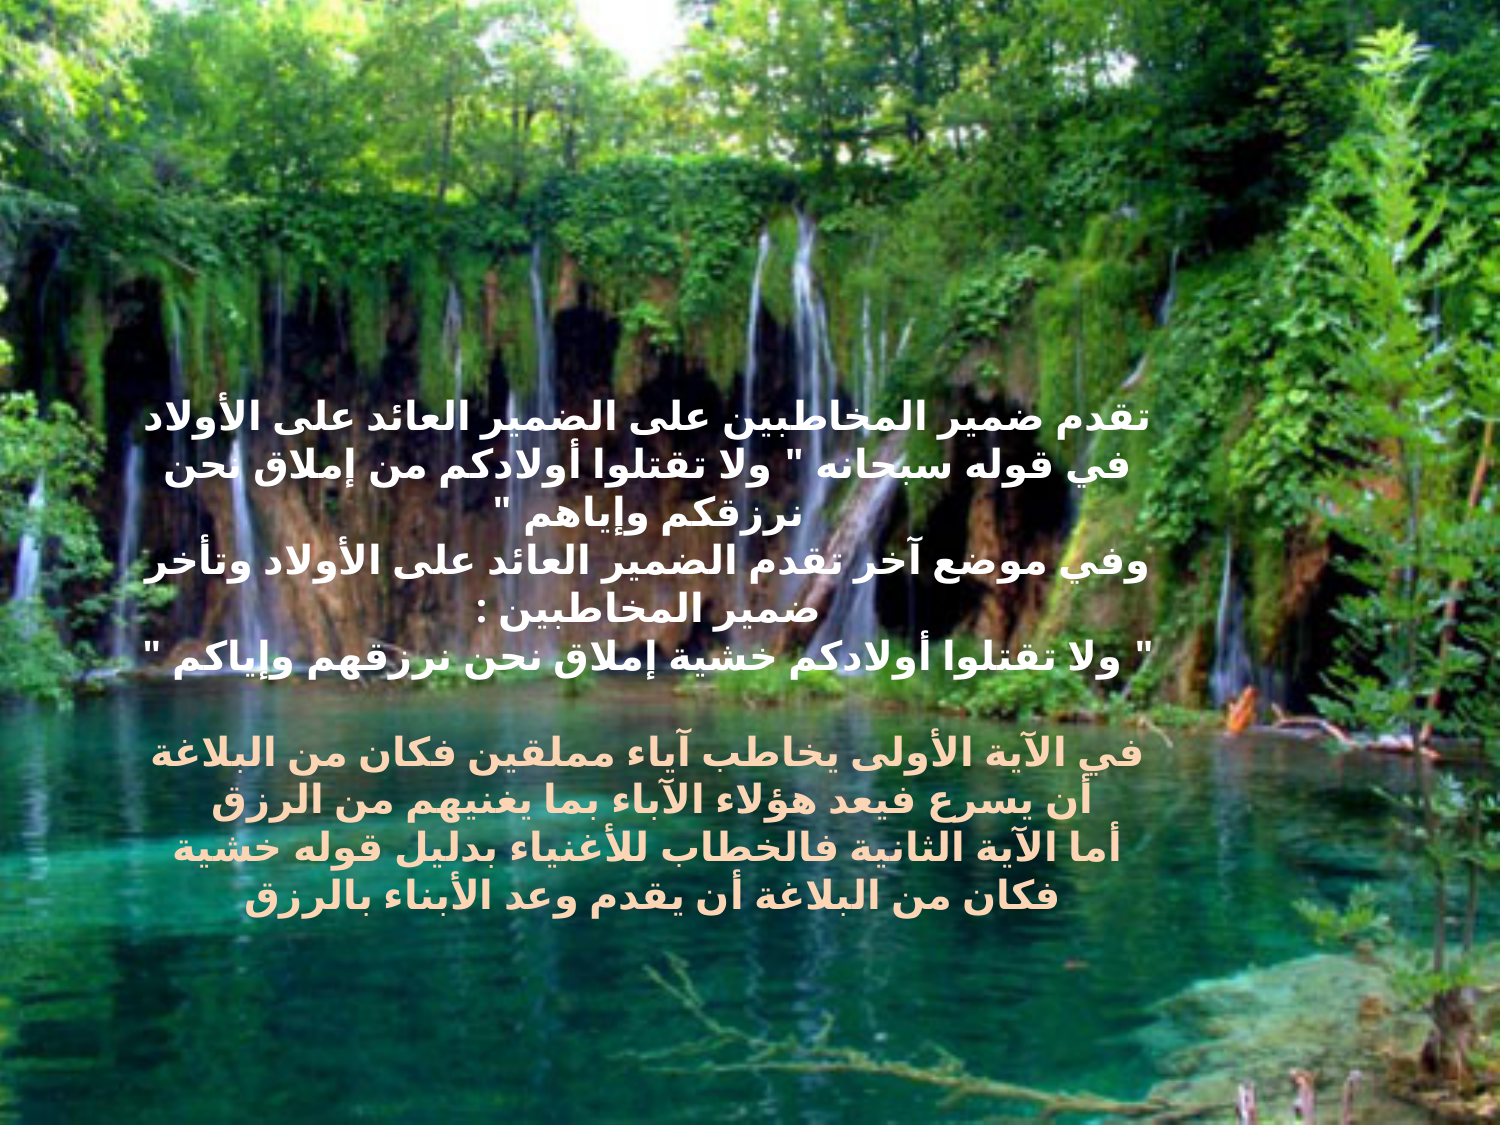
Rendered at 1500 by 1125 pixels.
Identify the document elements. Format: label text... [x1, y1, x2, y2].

picture [0, 0, 1500, 1125]
title تقدم ضمير المخاطبين على الضمير العائد على الأولاد في قوله سبحانه " ولا تقتلوا أولادكم من إملاق نحن نرزقكم وإياهم " وفي موضع آخر تقدم الضمير العائد على الأولاد وتأخر ضمير المخاطبين : " ولا تقتلوا أولادكم خشية إملاق نحن نرزقهم وإياكم " في الآية الأولى يخاطب آياء مملقين فكان من البلاغة أن يسرع فيعد هؤلاء الآباء بما يغنيهم من الرزق أما الآية الثانية فالخطاب للأغنياء بدليل قوله خشية فكان من البلاغة أن يقدم وعد الأبناء بالرزق [112, 349, 1184, 1055]
